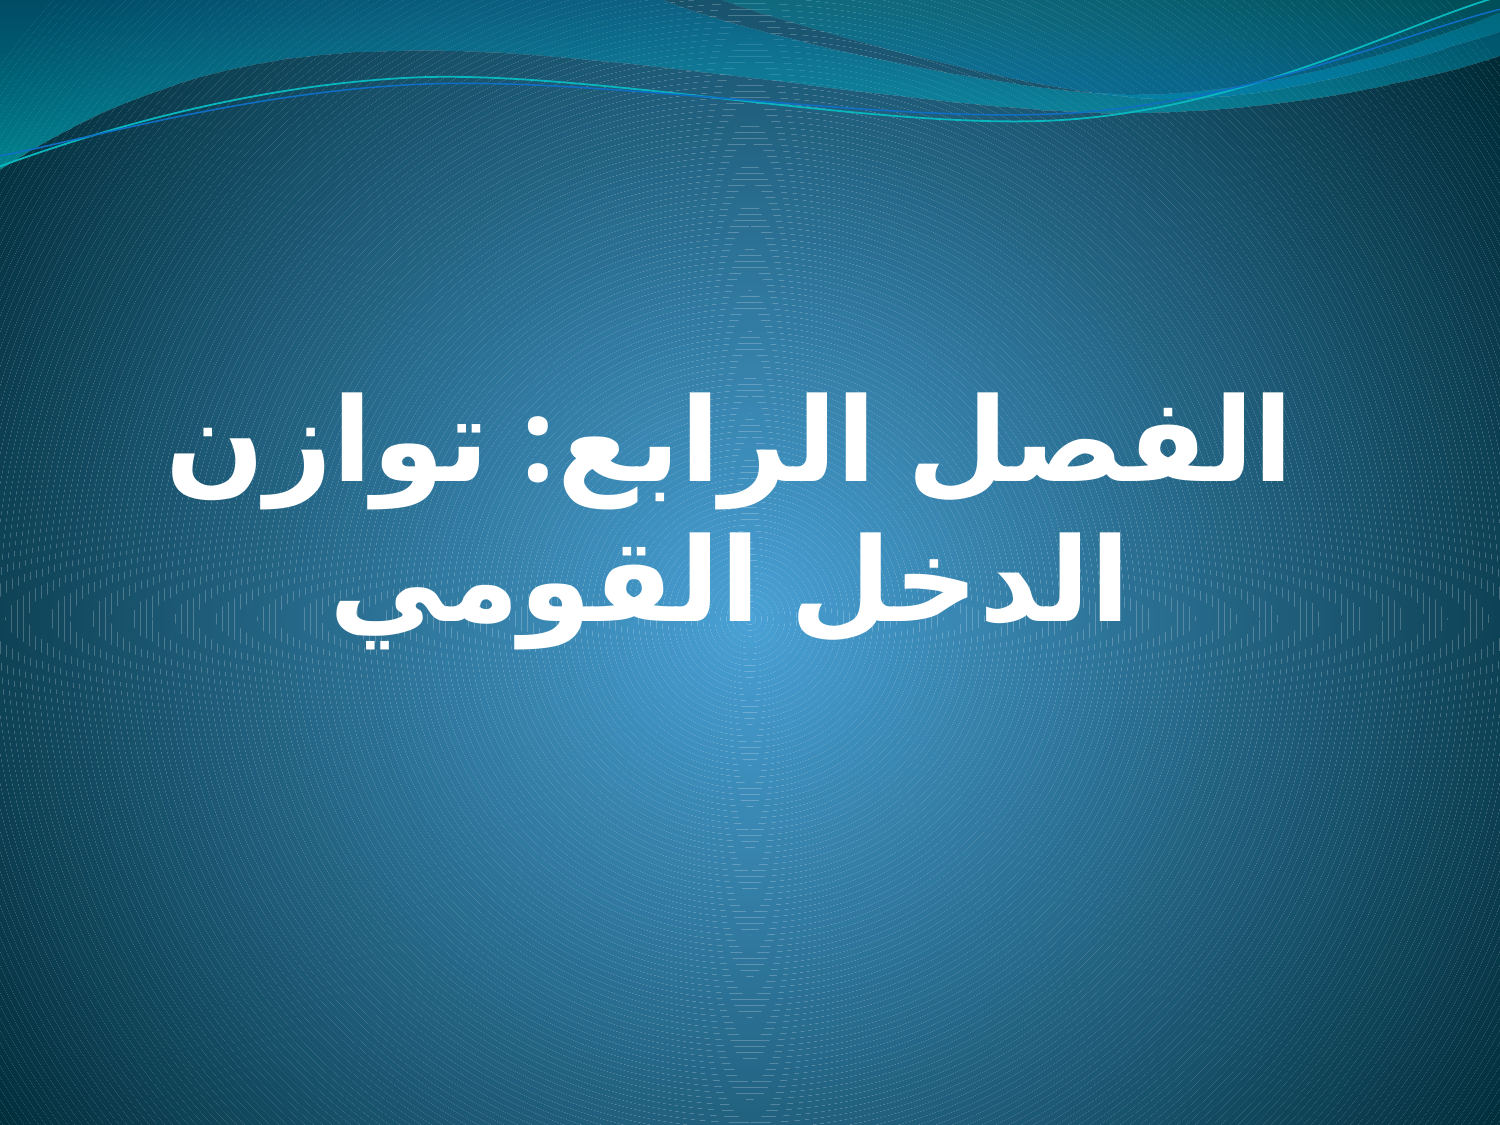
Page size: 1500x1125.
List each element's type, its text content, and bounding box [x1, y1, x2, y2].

title الفصل الرابع: توازن الدخل القومي [87, 345, 1376, 646]
